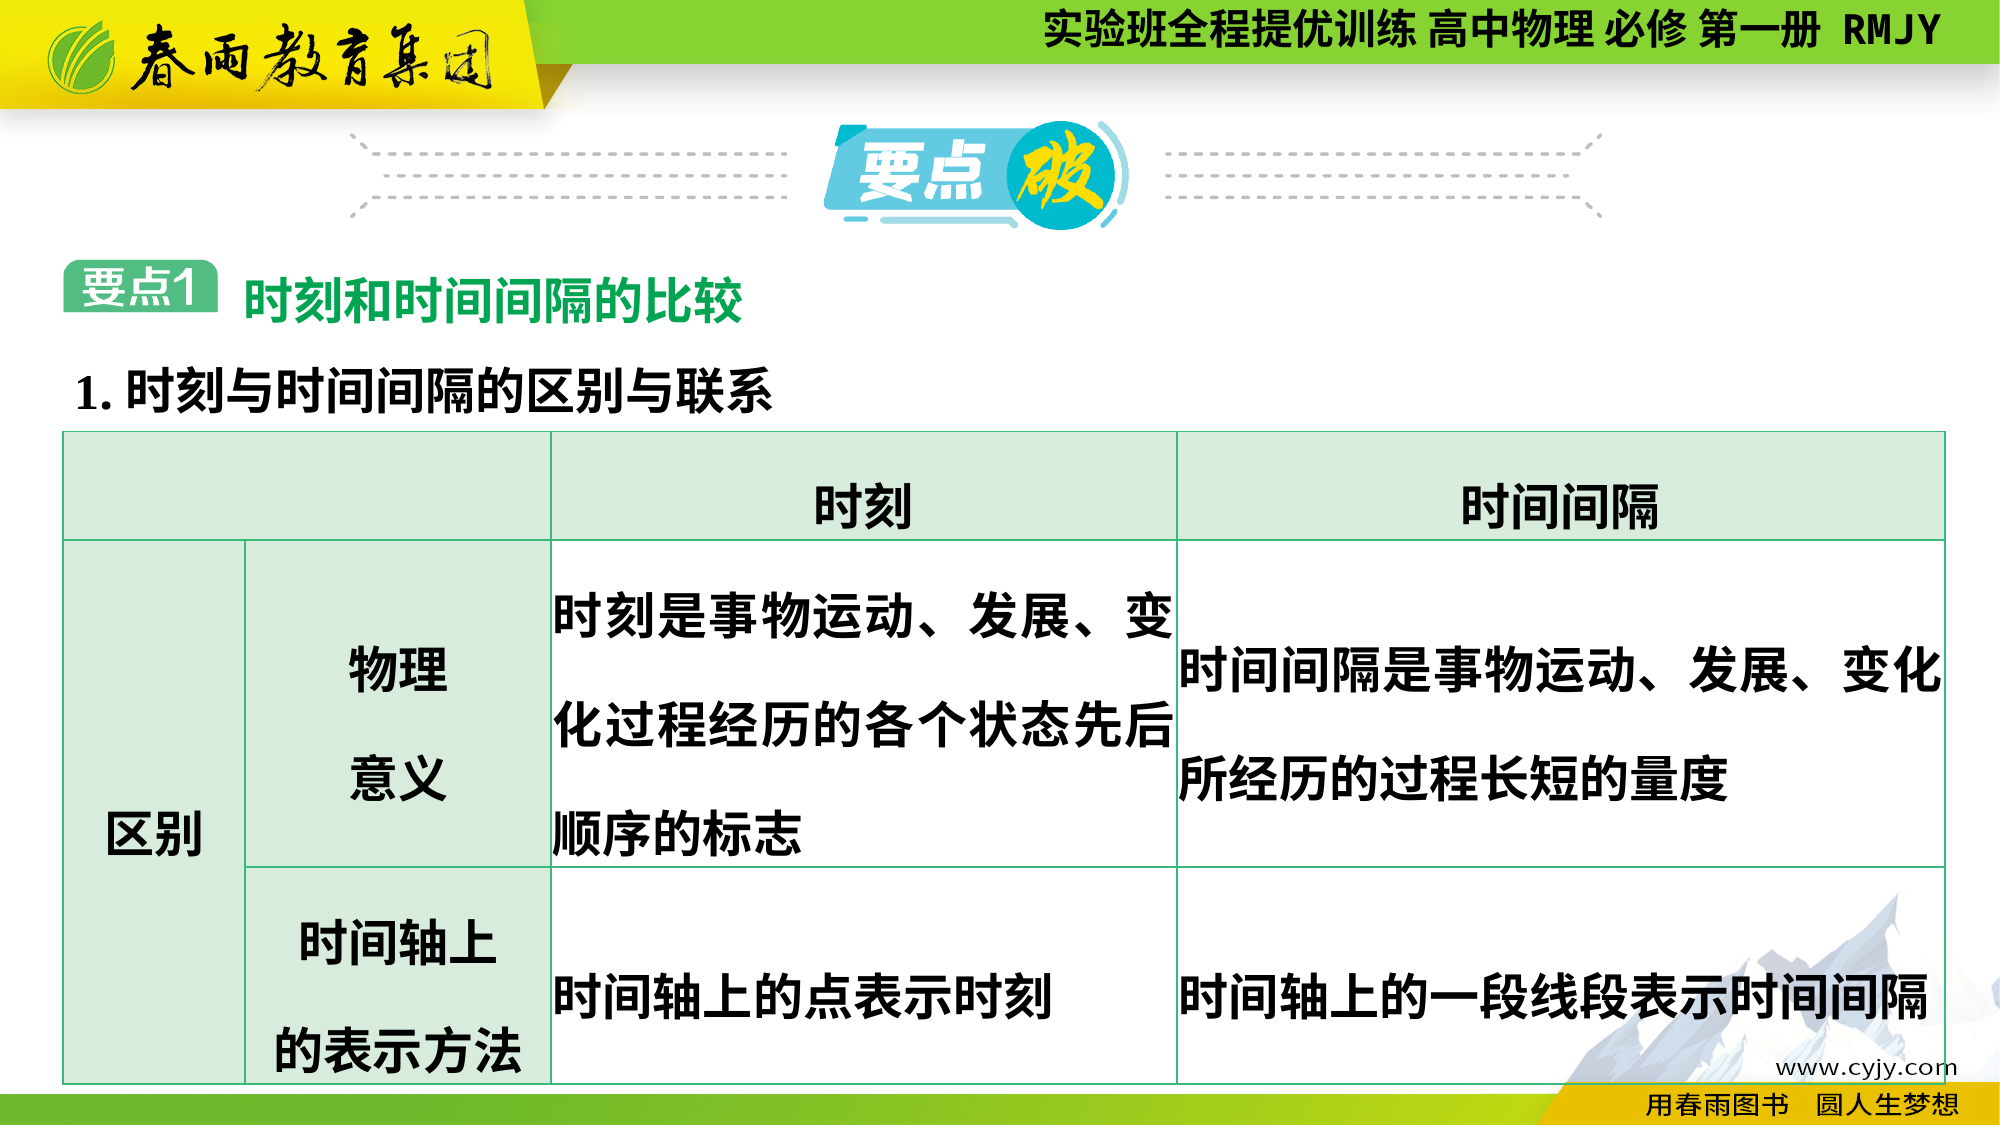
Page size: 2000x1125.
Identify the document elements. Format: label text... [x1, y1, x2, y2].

table_cell 区别 [64, 541, 244, 1083]
table_header 时间间隔 [1178, 432, 1944, 539]
list 时刻和时间间隔的比较 1.时刻与时间间隔的区别与联系 [59, 232, 1944, 429]
picture [0, 0, 2000, 1125]
table_header 时刻 [552, 432, 1176, 539]
table_cell 物理 意义 [246, 541, 550, 866]
table_cell 时间轴上的一段线段表示时间间隔 [1178, 868, 1944, 1083]
table_cell 时间轴上 的表示方法 [246, 868, 550, 1083]
table_cell 时刻是事物运动、发展、变化过程经历的各个状态先后顺序的标志 [552, 541, 1176, 866]
table_header [64, 432, 550, 539]
table_cell 时间轴上的点表示时刻 [552, 868, 1176, 1083]
table_cell 时间间隔是事物运动、发展、变化所经历的过程长短的量度 [1178, 541, 1944, 866]
